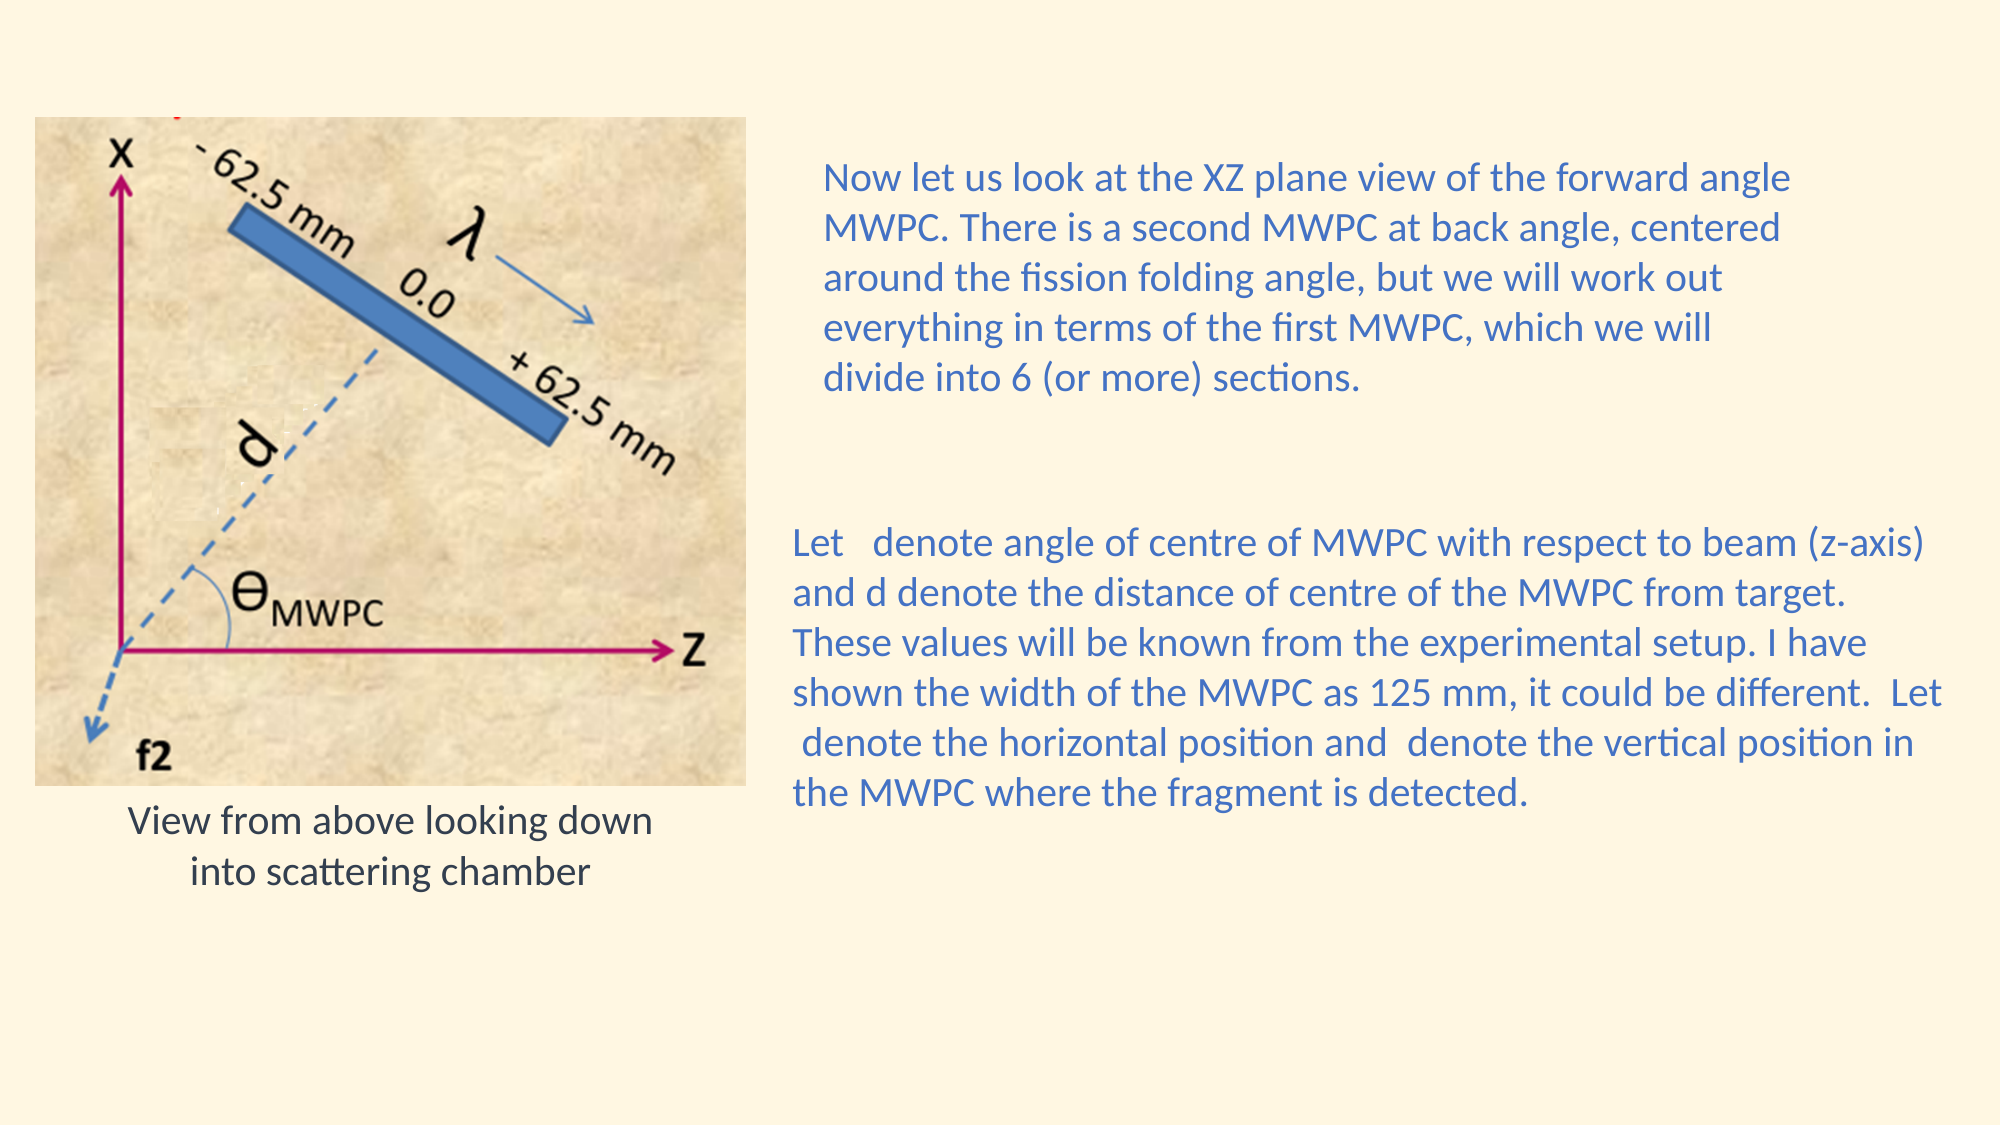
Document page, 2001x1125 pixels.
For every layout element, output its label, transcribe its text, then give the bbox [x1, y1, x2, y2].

text_box View from above looking down into scattering chamber [112, 786, 669, 901]
text_box Now let us look at the XZ plane view of the forward angle MWPC. There is a second MWPC at back angle, centered around the fission folding angle, but we will work out everything in terms of the first MWPC, which we will divide into 6 (or more) sections. [808, 142, 1823, 408]
picture [35, 117, 746, 786]
